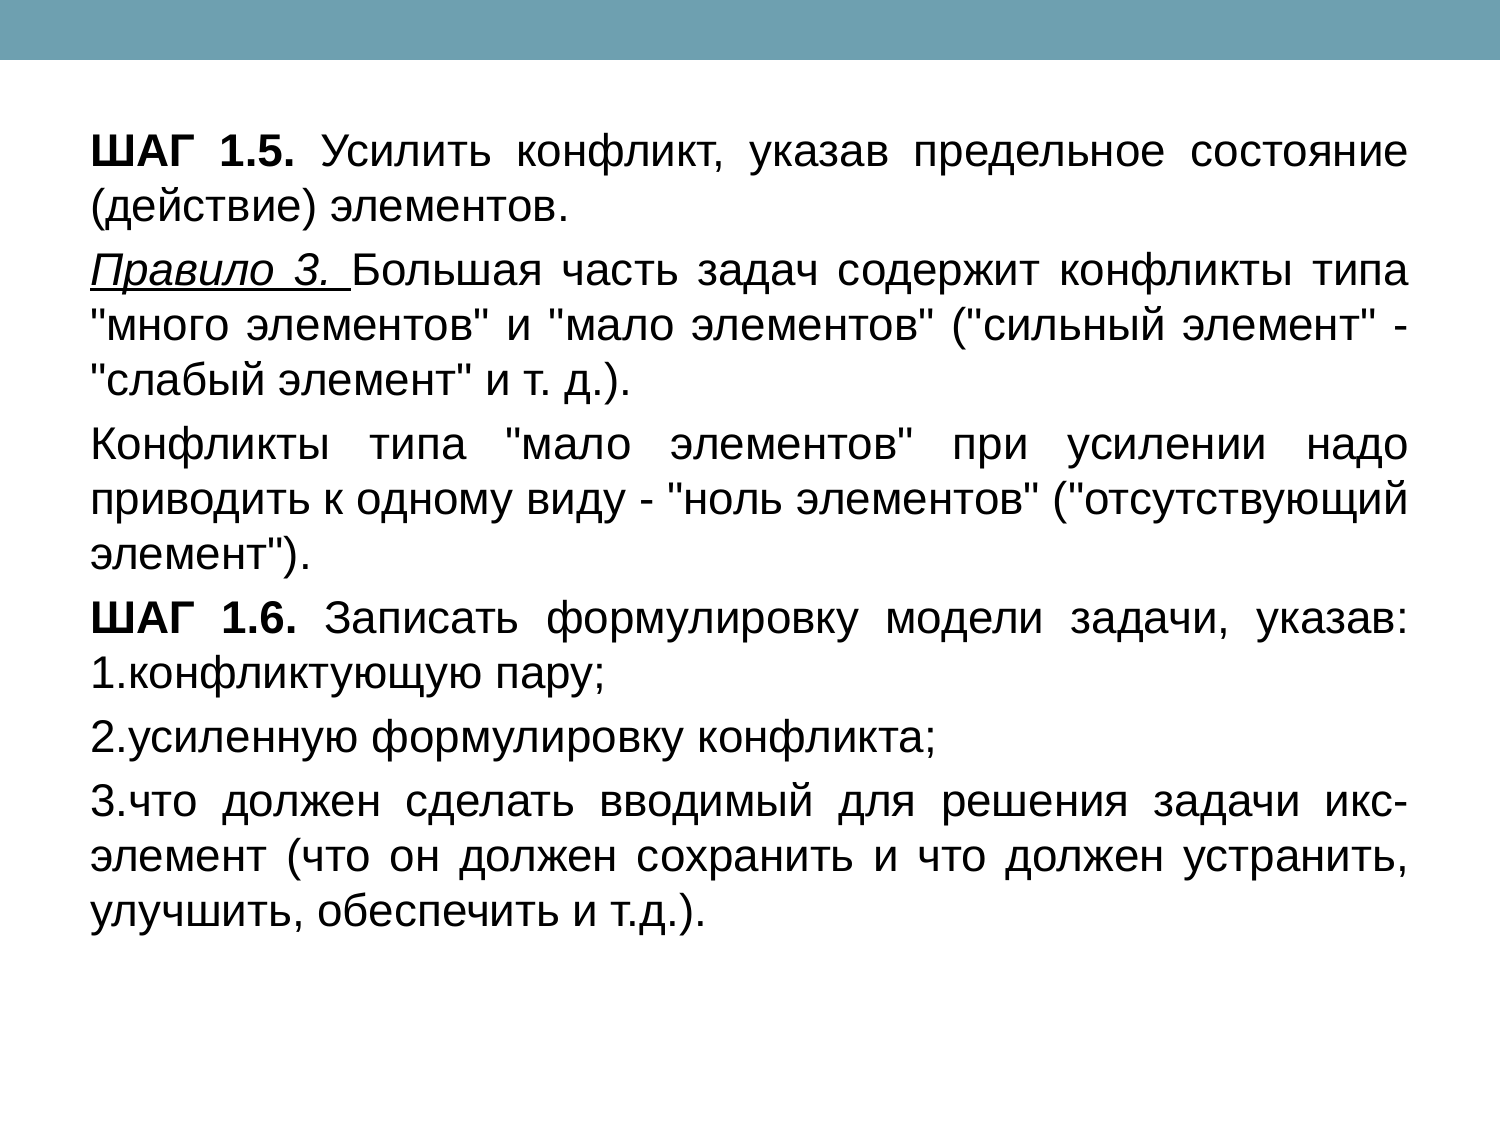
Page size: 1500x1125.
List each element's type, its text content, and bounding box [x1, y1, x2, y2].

list ШАГ 1.5. Усилить конфликт, указав предельное состояние (действие) элементов. Правило 3. Большая часть задач содержит конфликты типа "много элементов" и "мало элементов" ("сильный элемент" - "слабый элемент" и т. д.). Конфликты типа "мало элементов" при усилении надо приводить к одному виду - "ноль элементов" ("отсутствующий элемент"). ШАГ 1.6. Записать формулировку модели задачи, указав: 1.конфликтующую пару; 2.усиленную формулировку конфликта; 3.что должен сделать вводимый для решения задачи икс-элемент (что он должен сохранить и что должен устранить, улучшить, обеспечить и т.д.). [75, 113, 1425, 1063]
